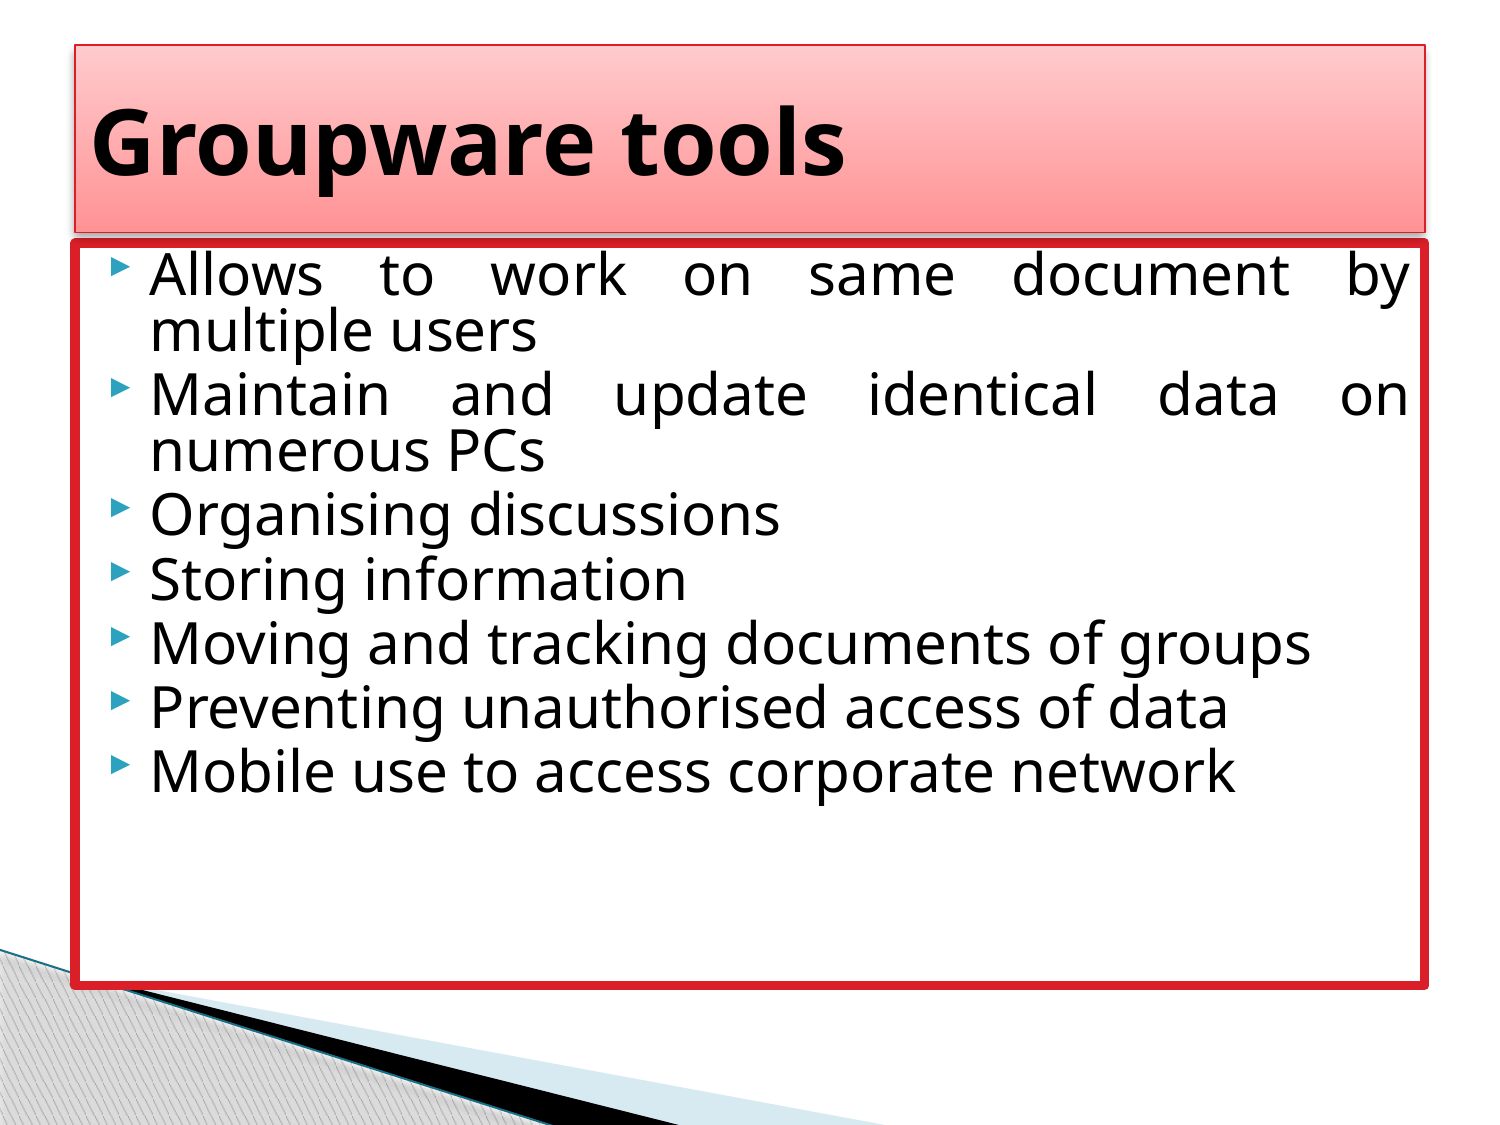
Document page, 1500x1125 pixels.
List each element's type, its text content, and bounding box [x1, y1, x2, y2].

title Groupware tools [74, 44, 1426, 233]
list Allows to work on same document by multiple users Maintain and update identical data on numerous PCs Organising discussions Storing information Moving and tracking documents of groups Preventing unauthorised access of data Mobile use to access corporate network [70, 240, 1429, 990]
